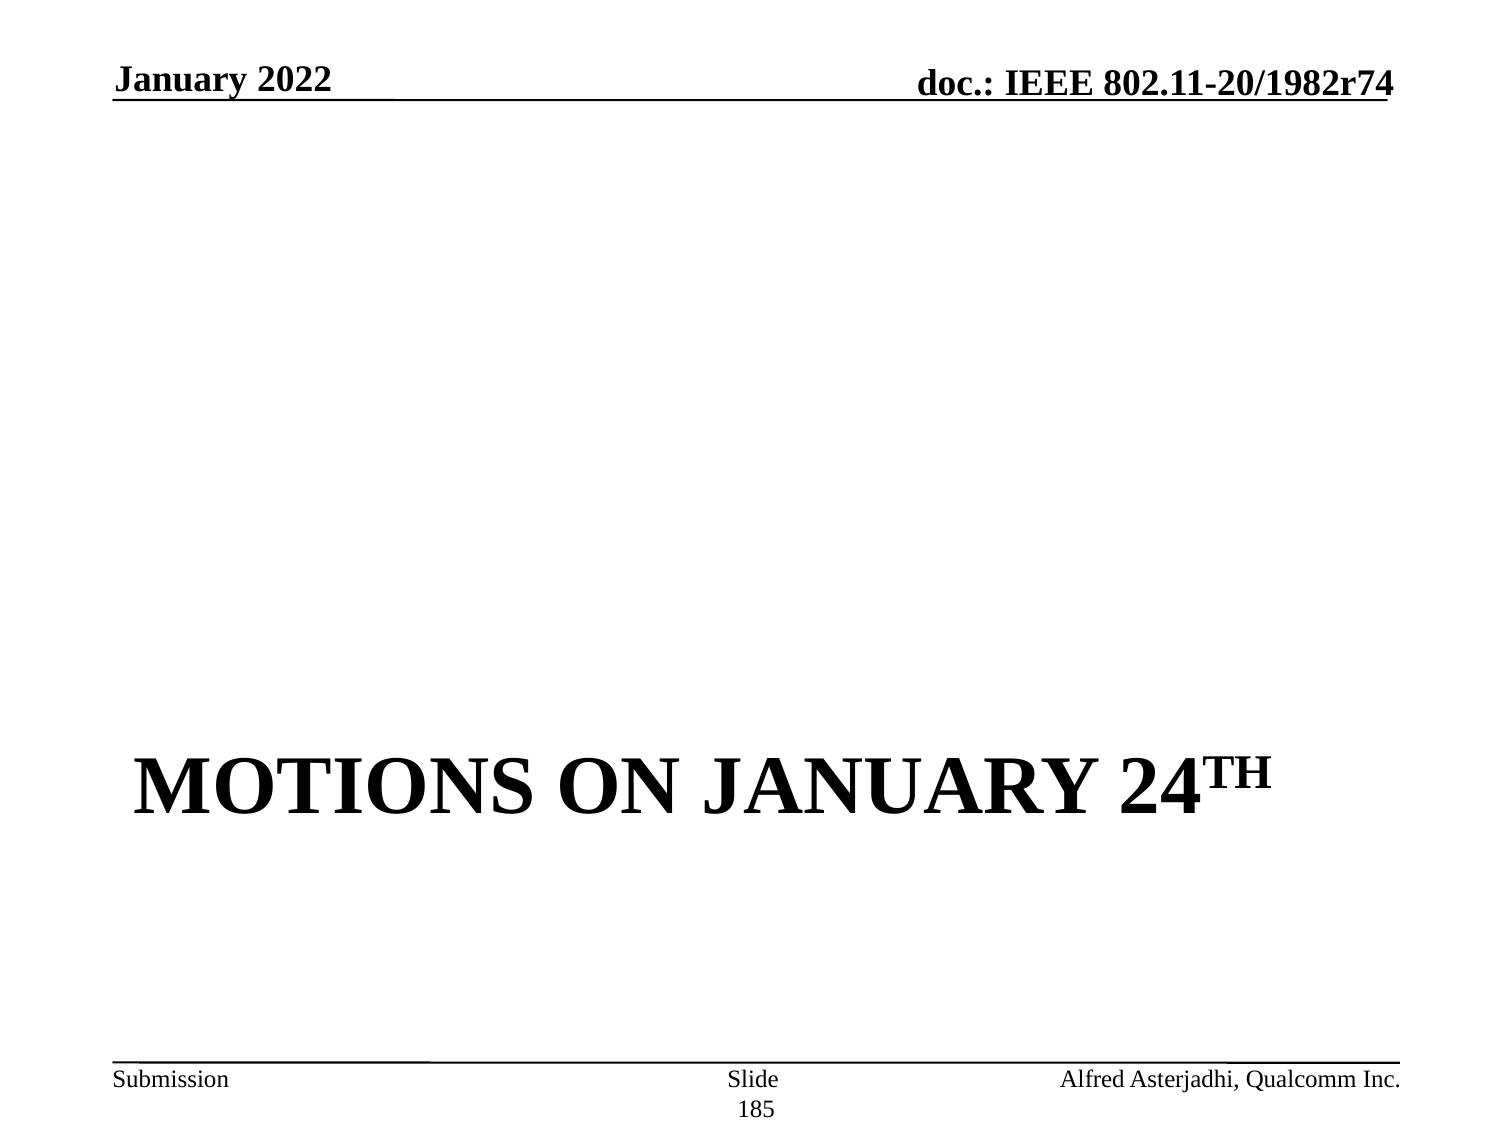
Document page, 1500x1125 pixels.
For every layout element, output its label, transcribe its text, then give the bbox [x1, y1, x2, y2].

title Motions on January 24th [118, 722, 1394, 947]
footer Alfred Asterjadhi, Qualcomm Inc. [878, 1061, 1402, 1093]
slide_number Slide 185 [712, 1061, 800, 1123]
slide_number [114, 54, 423, 100]
